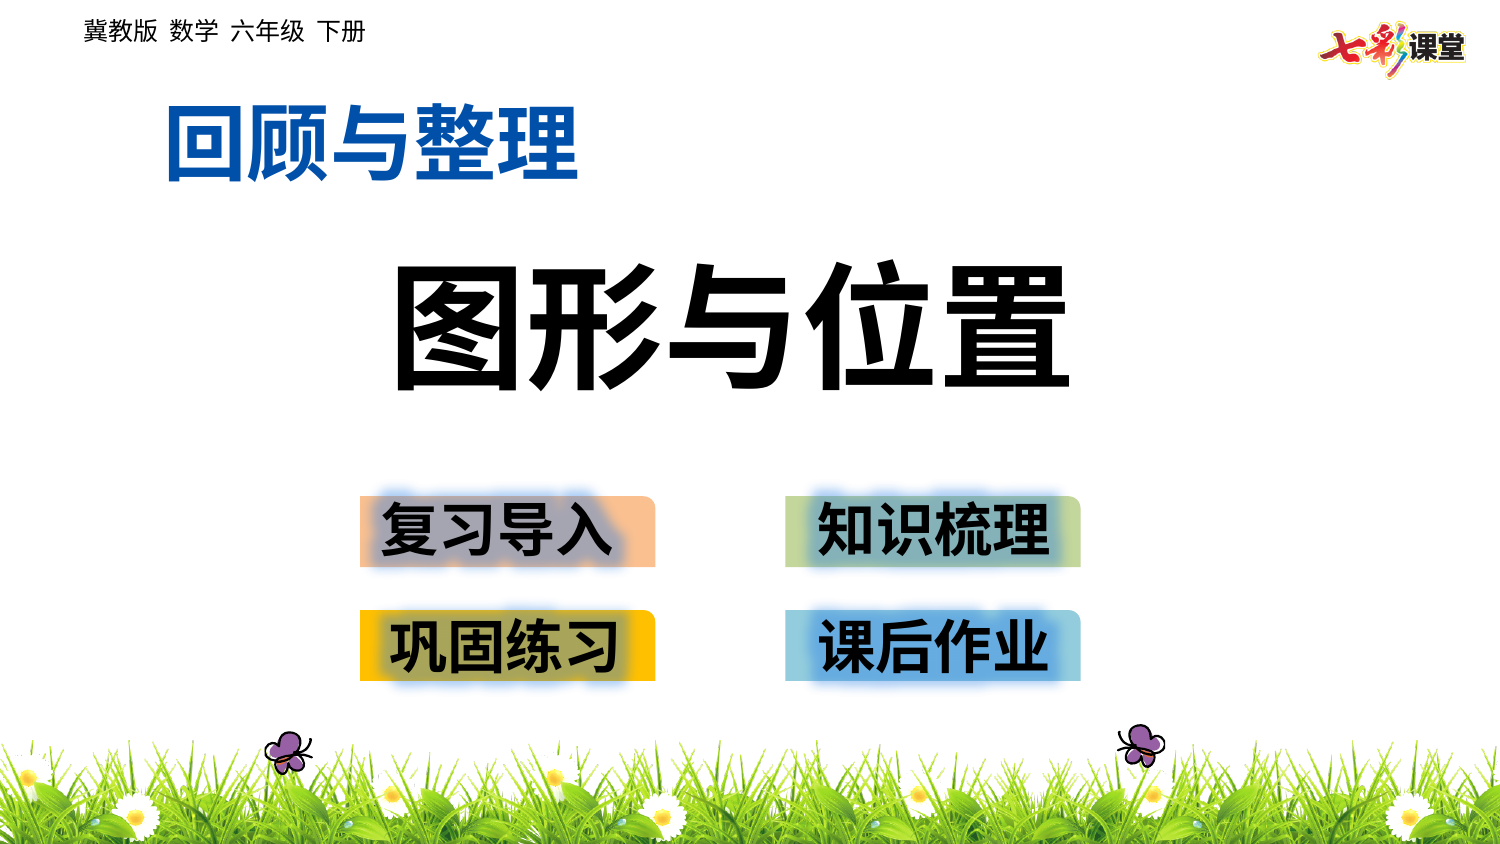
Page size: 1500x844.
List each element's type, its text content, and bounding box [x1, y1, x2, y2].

text_box 巩固练习 [370, 598, 642, 693]
text_box [653, 497, 658, 570]
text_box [0, 0, 904, 70]
text_box 课后作业 [798, 598, 1070, 693]
text_box 复习导入 [361, 481, 634, 575]
text_box 知识梳理 [798, 481, 1071, 575]
text_box 回顾与整理 [152, 85, 592, 197]
picture [0, 723, 1500, 844]
picture [1316, 20, 1468, 80]
text_box 图形与位置 [377, 235, 1088, 412]
